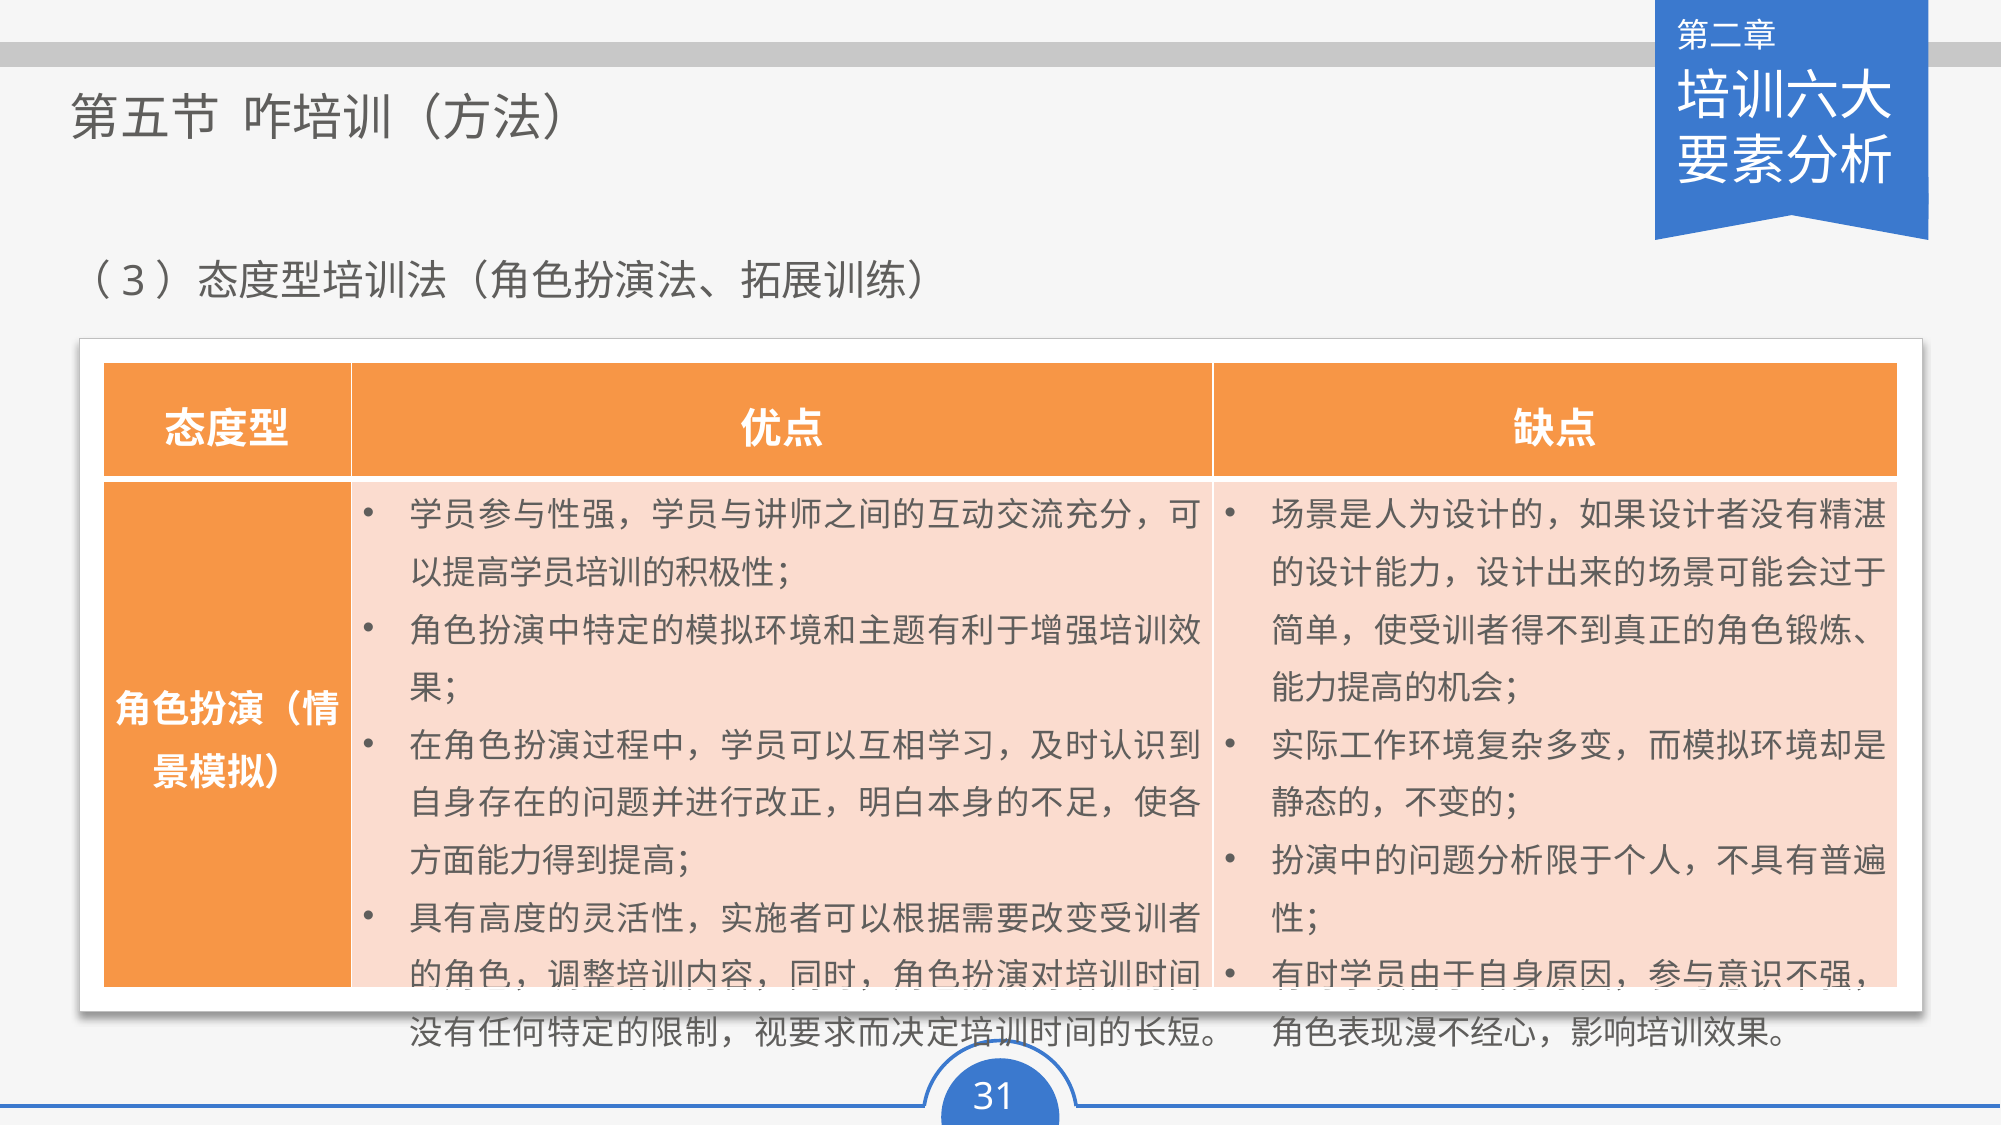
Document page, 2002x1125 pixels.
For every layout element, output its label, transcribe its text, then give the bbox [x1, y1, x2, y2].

table_cell 角色扮演（情景模拟） [104, 482, 351, 987]
table_cell 场景是人为设计的，如果设计者没有精湛的设计能力，设计出来的场景可能会过于简单，使受训者得不到真正的角色锻炼、能力提高的机会； 实际工作环境复杂多变，而模拟环境却是静态的，不变的； 扮演中的问题分析限于个人，不具有普遍性； 有时学员由于自身原因，参与意识不强，角色表现漫不经心，影响培训效果。 [1214, 482, 1897, 987]
table_header 态度型 [104, 363, 351, 476]
table_cell 学员参与性强，学员与讲师之间的互动交流充分，可以提高学员培训的积极性； 角色扮演中特定的模拟环境和主题有利于增强培训效果； 在角色扮演过程中，学员可以互相学习，及时认识到自身存在的问题并进行改正，明白本身的不足，使各方面能力得到提高； 具有高度的灵活性，实施者可以根据需要改变受训者的角色，调整培训内容，同时，角色扮演对培训时间没有任何特定的限制，视要求而决定培训时间的长短。 [352, 482, 1212, 987]
text_box [78, 337, 1922, 1012]
text_box （3）态度型培训法（角色扮演法、拓展训练） [55, 231, 1651, 312]
table_header 优点 [352, 363, 1212, 476]
table_header 缺点 [1214, 363, 1897, 476]
text_box 第五节 咋培训（方法） [55, 78, 871, 153]
